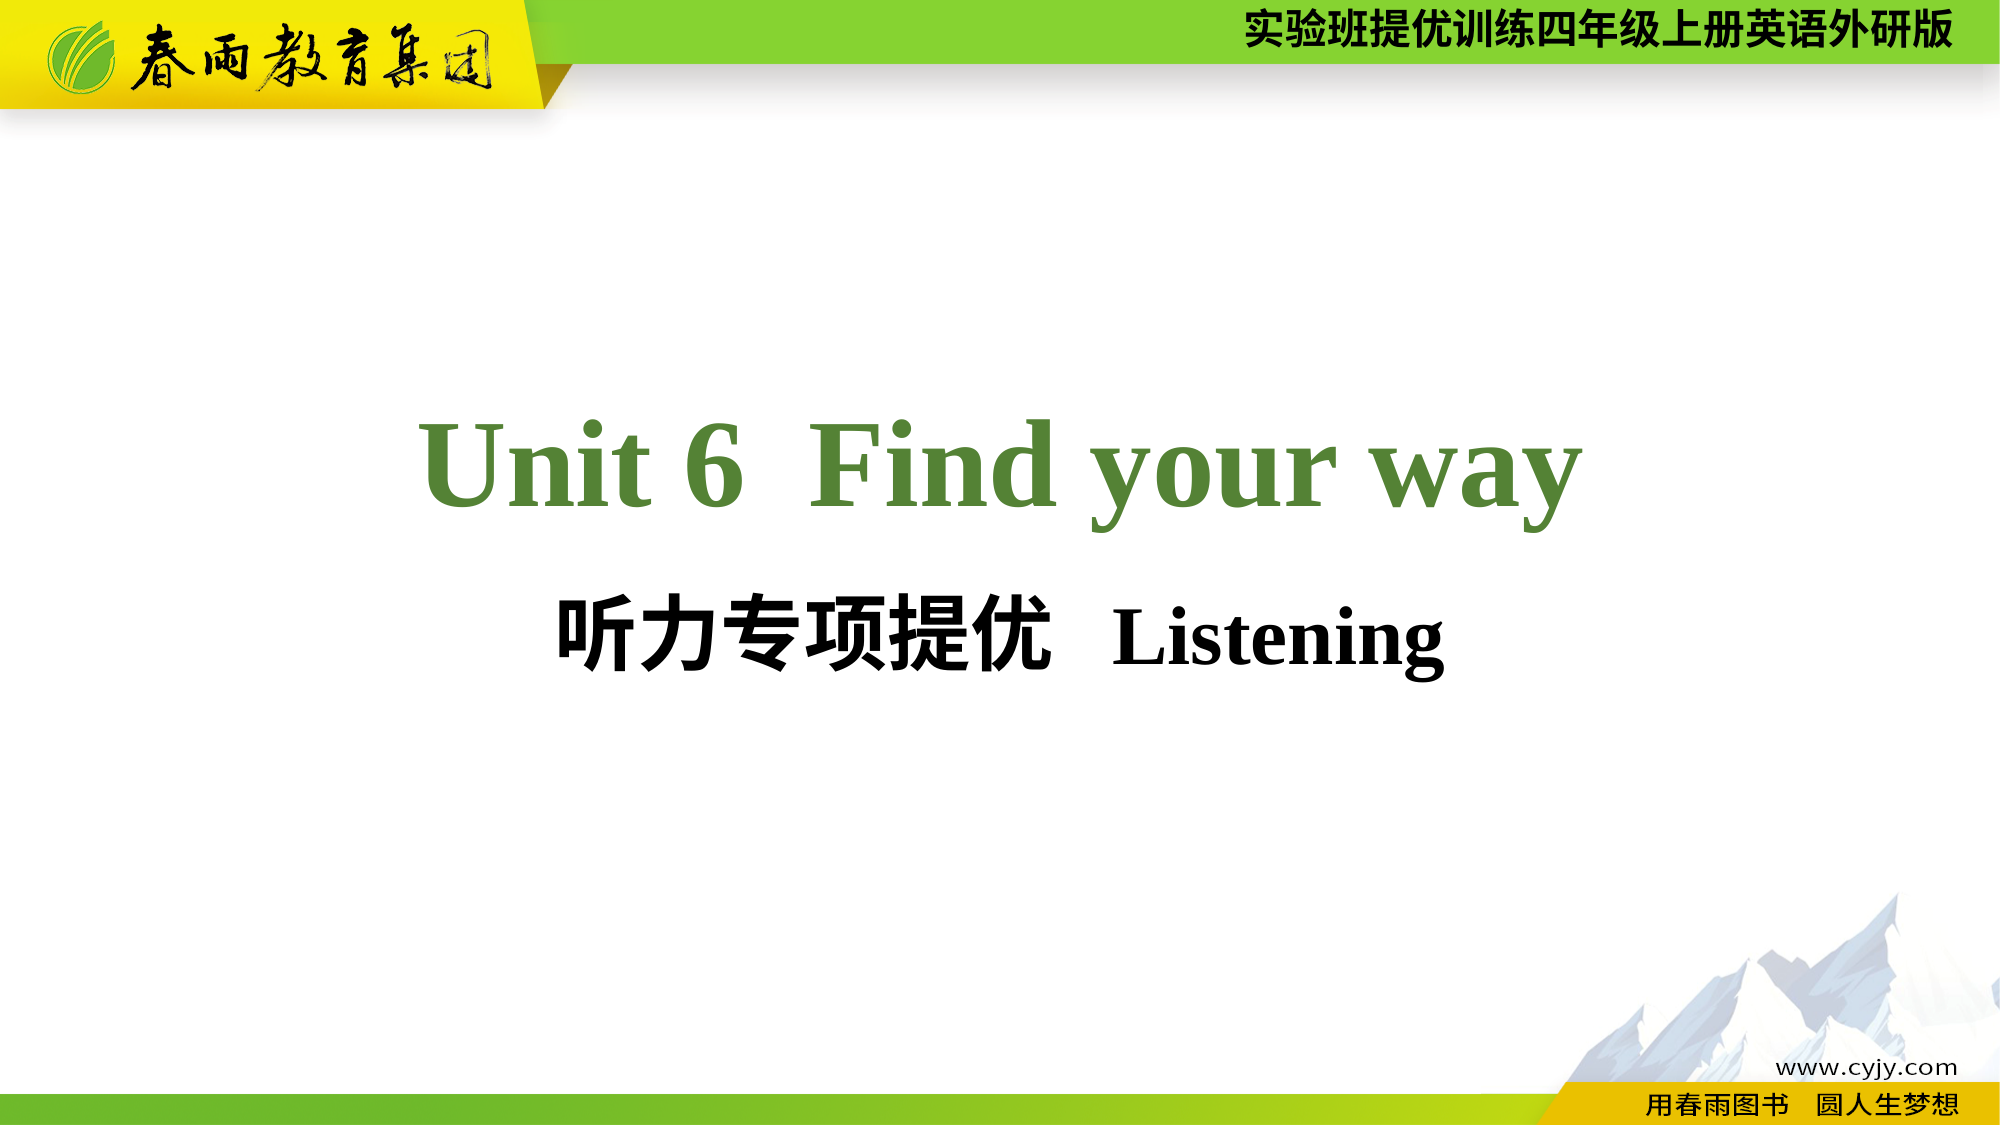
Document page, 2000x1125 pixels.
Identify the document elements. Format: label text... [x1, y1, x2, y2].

picture [0, 689, 2000, 1125]
picture [0, 0, 2000, 298]
text_box Unit 6 Find your way 听力专项提优 Listening [0, 298, 2000, 689]
